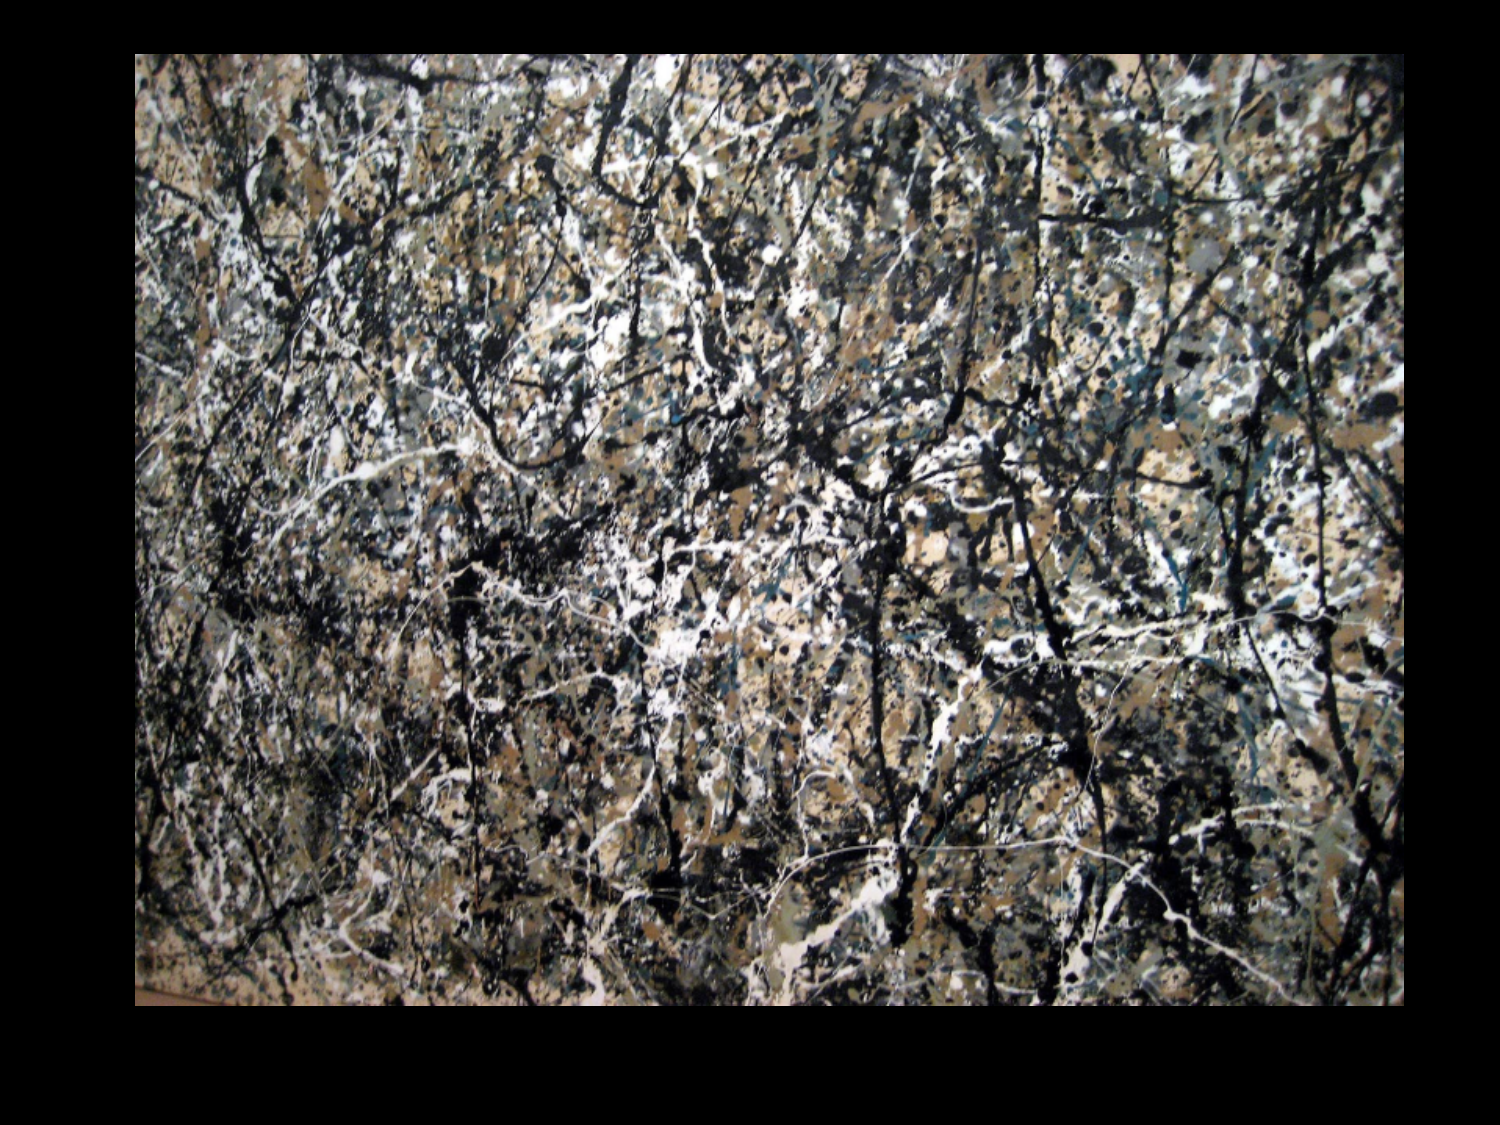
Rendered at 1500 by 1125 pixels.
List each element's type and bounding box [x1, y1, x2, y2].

picture [135, 54, 1404, 1006]
